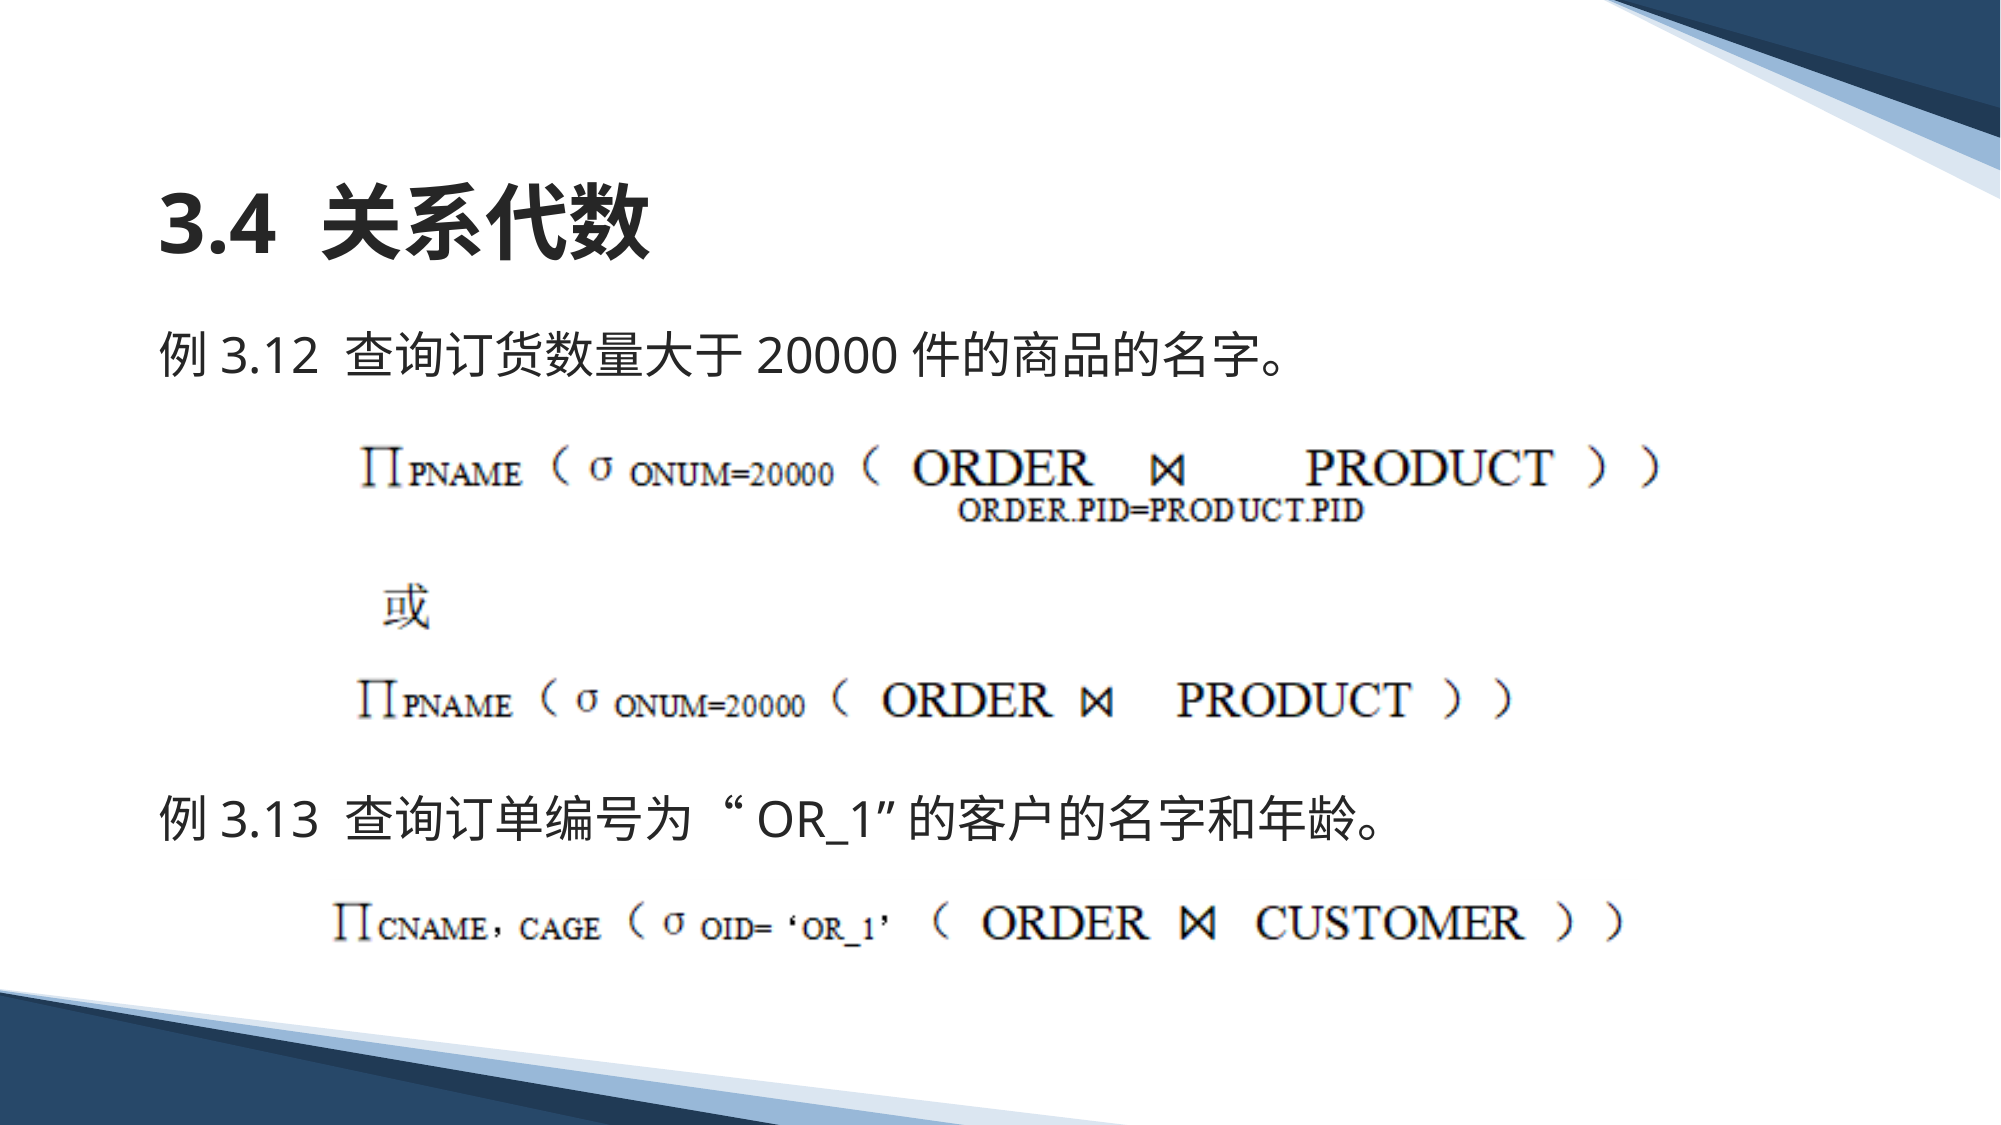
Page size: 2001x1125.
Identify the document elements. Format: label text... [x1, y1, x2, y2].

title 3.4 关系代数 [143, 54, 1857, 280]
list 例3.12 查询订货数量大于20000件的商品的名字。 例3.13 查询订单编号为“OR_1”的客户的名字和年龄。 [143, 303, 1857, 1013]
picture [343, 420, 1691, 536]
picture [325, 878, 1638, 964]
picture [343, 579, 1527, 737]
